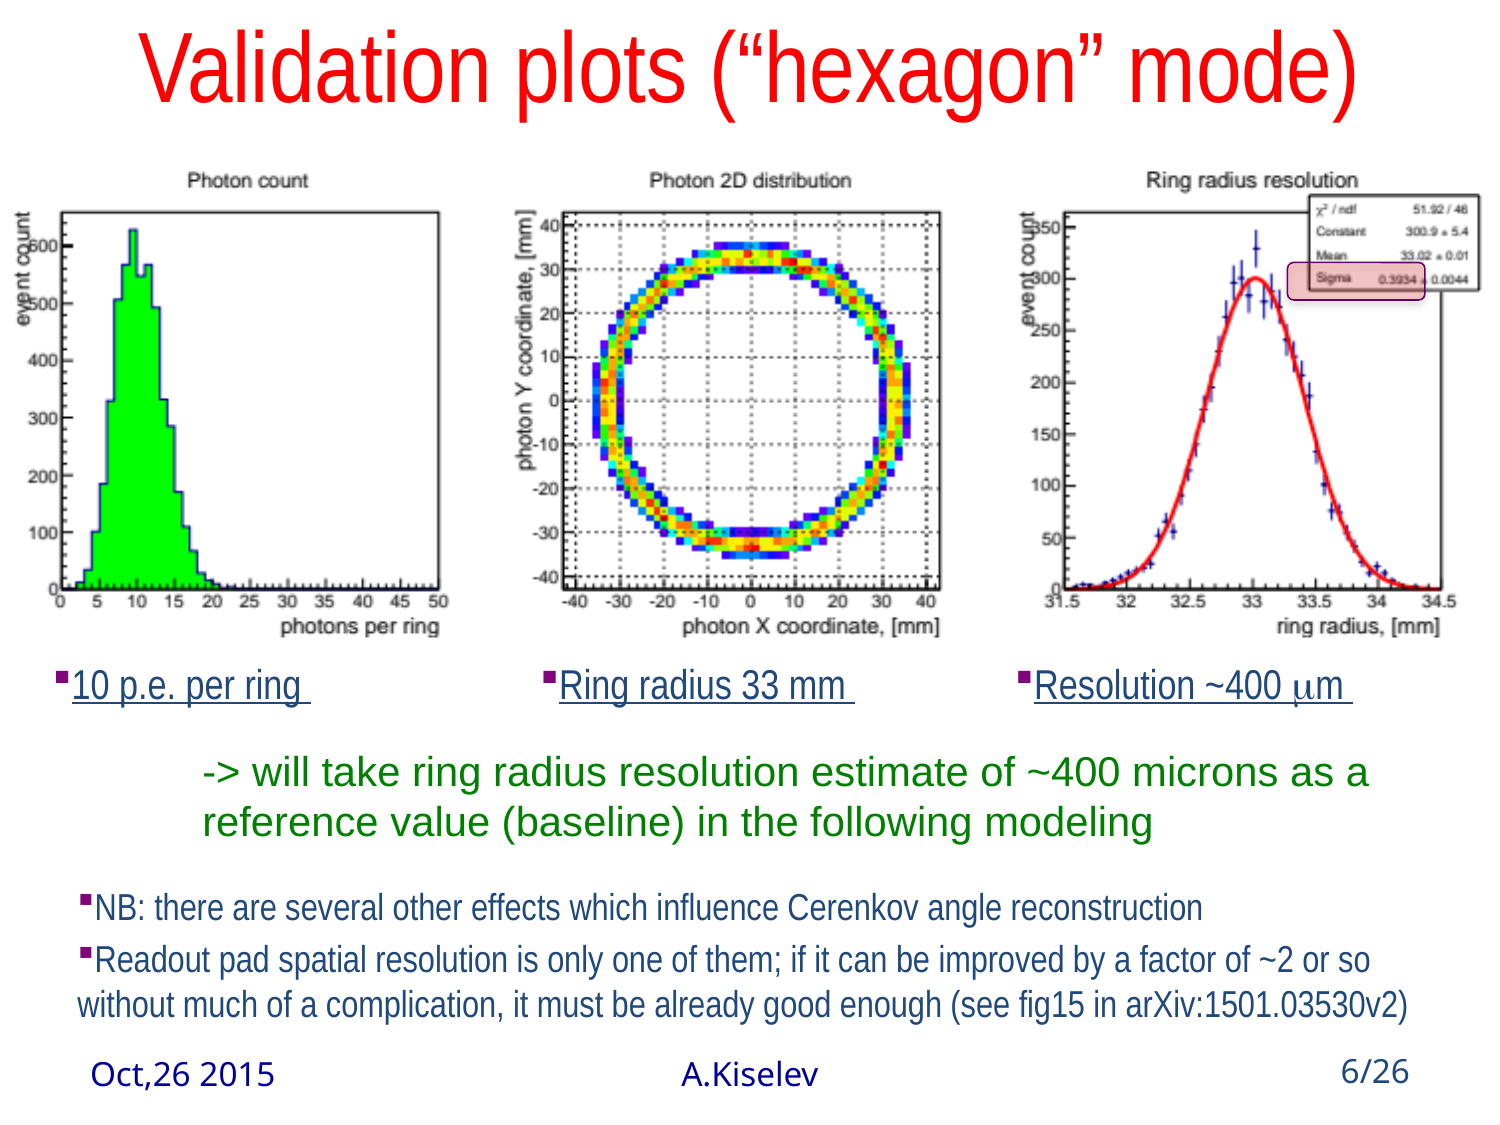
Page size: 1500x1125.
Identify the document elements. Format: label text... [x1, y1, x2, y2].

slide_number 6/26 [1074, 1042, 1425, 1103]
text_box NB: there are several other effects which influence Cerenkov angle reconstruction Readout pad spatial resolution is only one of them; if it can be improved by a factor of ~2 or so without much of a complication, it must be already good enough (see fig15 in arXiv:1501.03530v2) [62, 874, 1463, 1038]
text_box 10 p.e. per ring [37, 650, 425, 750]
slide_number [75, 1042, 425, 1103]
text_box -> will take ring radius resolution estimate of ~400 microns as a reference value (baseline) in the following modeling [187, 737, 1425, 853]
picture [0, 162, 1500, 638]
footer A.Kiselev [512, 1042, 988, 1103]
text_box Resolution ~400 mm [999, 650, 1463, 750]
title Validation plots (“hexagon” mode) [0, 0, 1500, 125]
text_box Ring radius 33 mm [525, 649, 950, 737]
